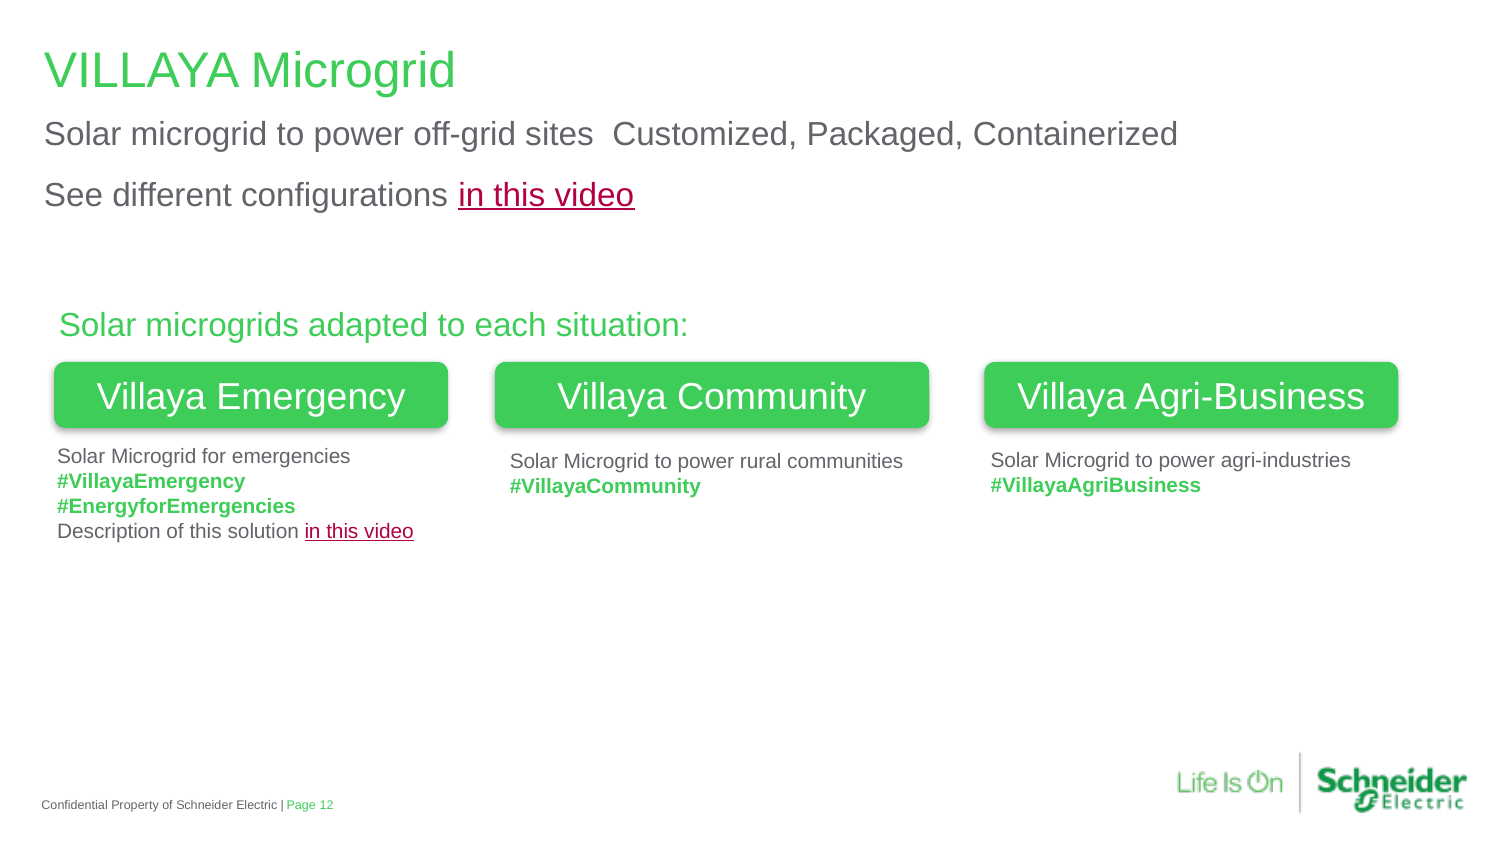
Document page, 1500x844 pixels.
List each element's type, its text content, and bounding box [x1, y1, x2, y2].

list Solar microgrid to power off-grid sites Customized, Packaged, Containerized See different configurations in this video [41, 112, 1460, 276]
footer Confidential Property of Schneider Electric | [41, 796, 290, 812]
text_box Solar Microgrid to power rural communities #VillayaCommunity [495, 440, 943, 556]
text_box Villaya Agri-Business [983, 361, 1400, 429]
picture [1165, 739, 1481, 827]
text_box Villaya Emergency [53, 361, 449, 429]
list VILLAYA Microgrid [41, 37, 1460, 99]
text_box Solar Microgrid to power agri-industries #VillayaAgriBusiness [975, 439, 1460, 530]
text_box Villaya Community [494, 361, 931, 429]
slide_number Page 12 [290, 796, 373, 812]
text_box Solar Microgrid for emergencies #VillayaEmergency #EnergyforEmergencies Description of this solution in this video [42, 435, 449, 550]
